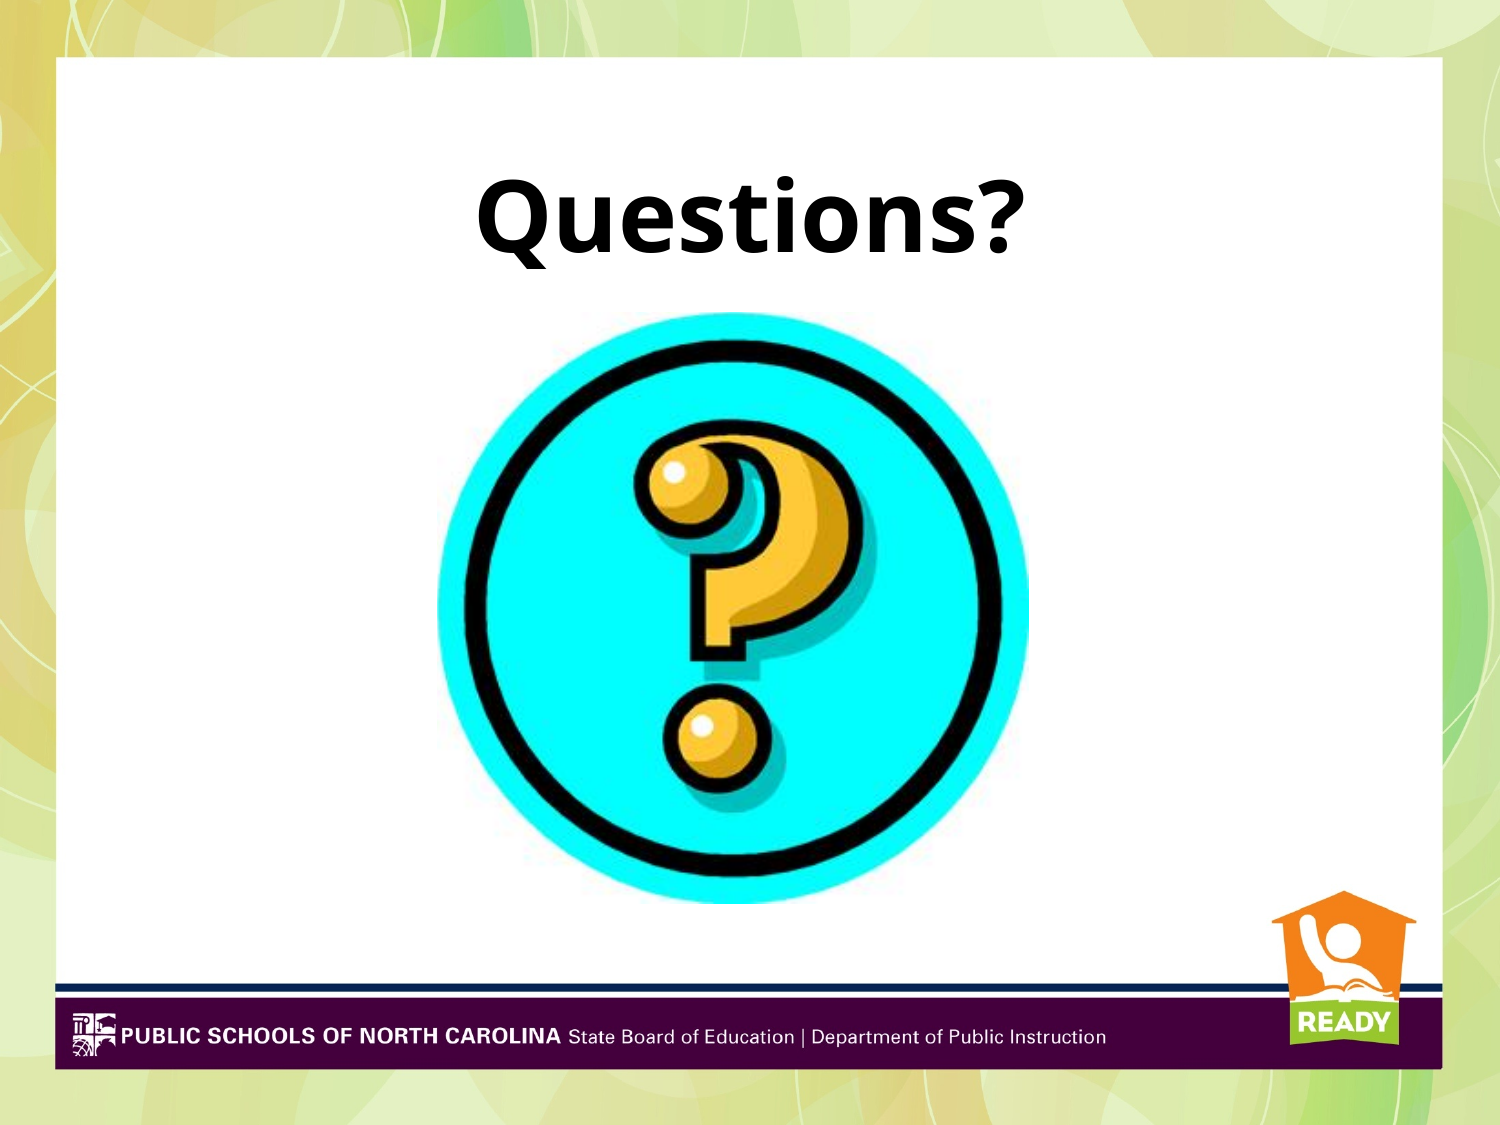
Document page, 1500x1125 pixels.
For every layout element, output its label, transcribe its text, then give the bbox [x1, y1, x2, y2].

picture [0, 0, 1500, 1125]
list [437, 312, 1030, 905]
title Questions? [87, 87, 1413, 338]
